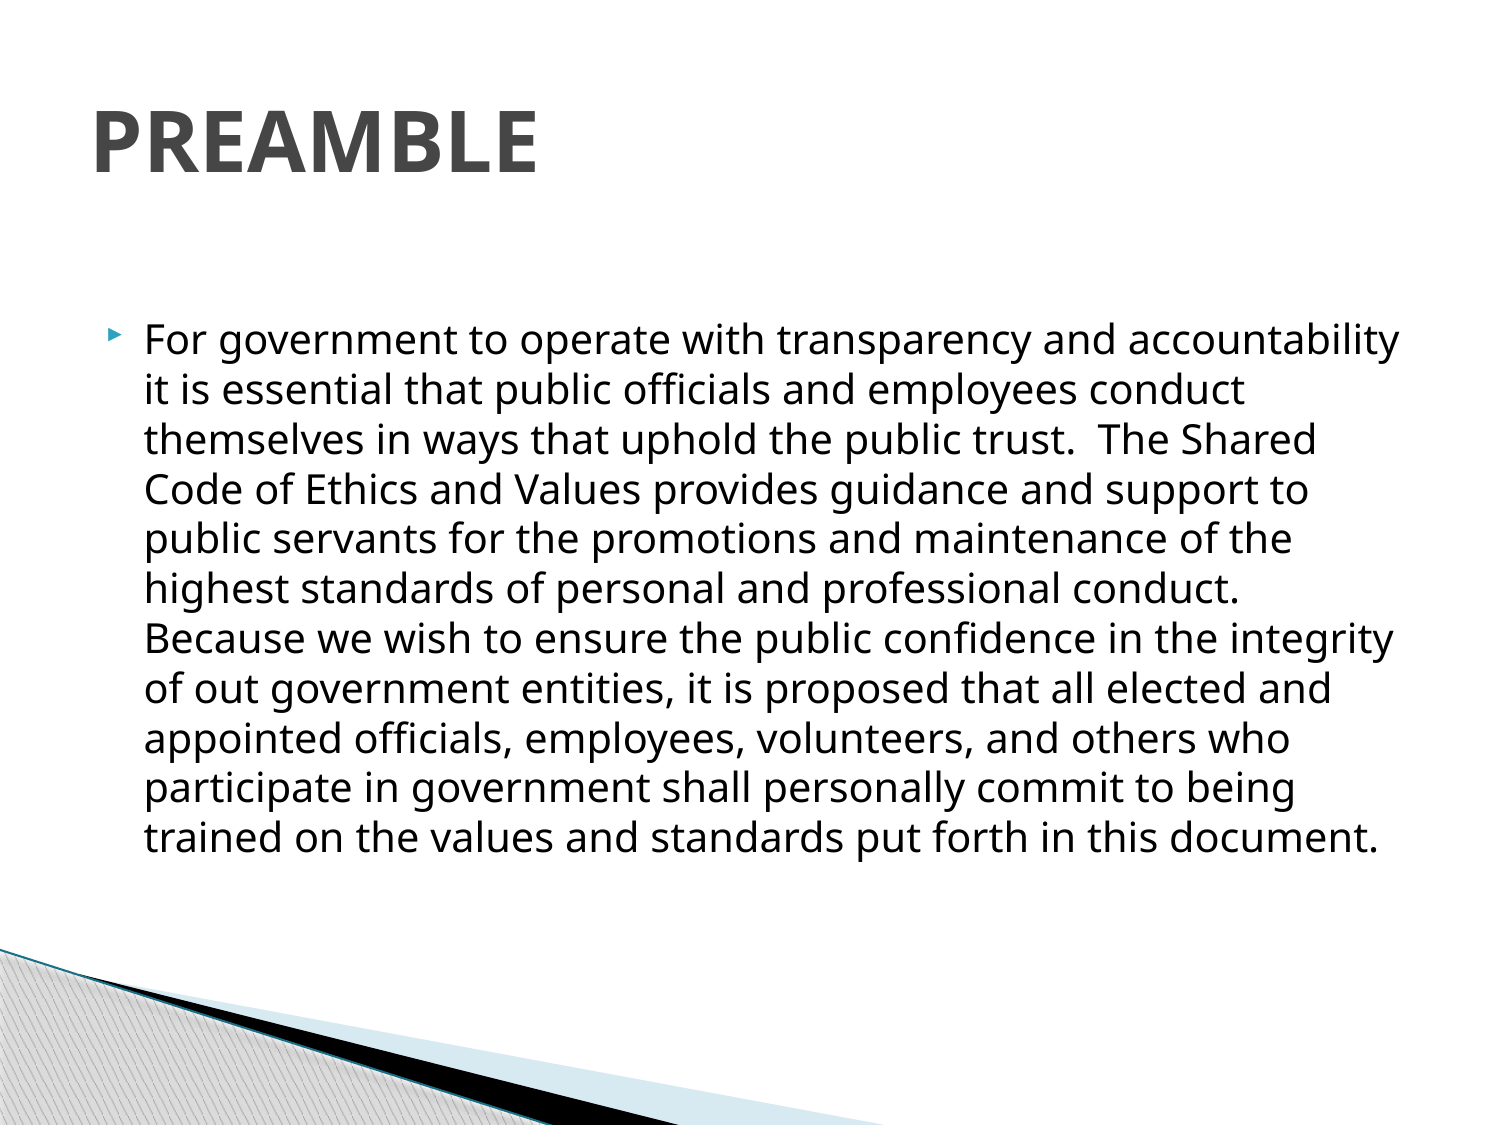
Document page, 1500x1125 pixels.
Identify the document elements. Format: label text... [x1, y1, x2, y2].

title PREAMBLE [75, 45, 1425, 233]
list For government to operate with transparency and accountability it is essential that public officials and employees conduct themselves in ways that uphold the public trust. The Shared Code of Ethics and Values provides guidance and support to public servants for the promotions and maintenance of the highest standards of personal and professional conduct. Because we wish to ensure the public confidence in the integrity of out government entities, it is proposed that all elected and appointed officials, employees, volunteers, and others who participate in government shall personally commit to being trained on the values and standards put forth in this document. [75, 243, 1425, 986]
